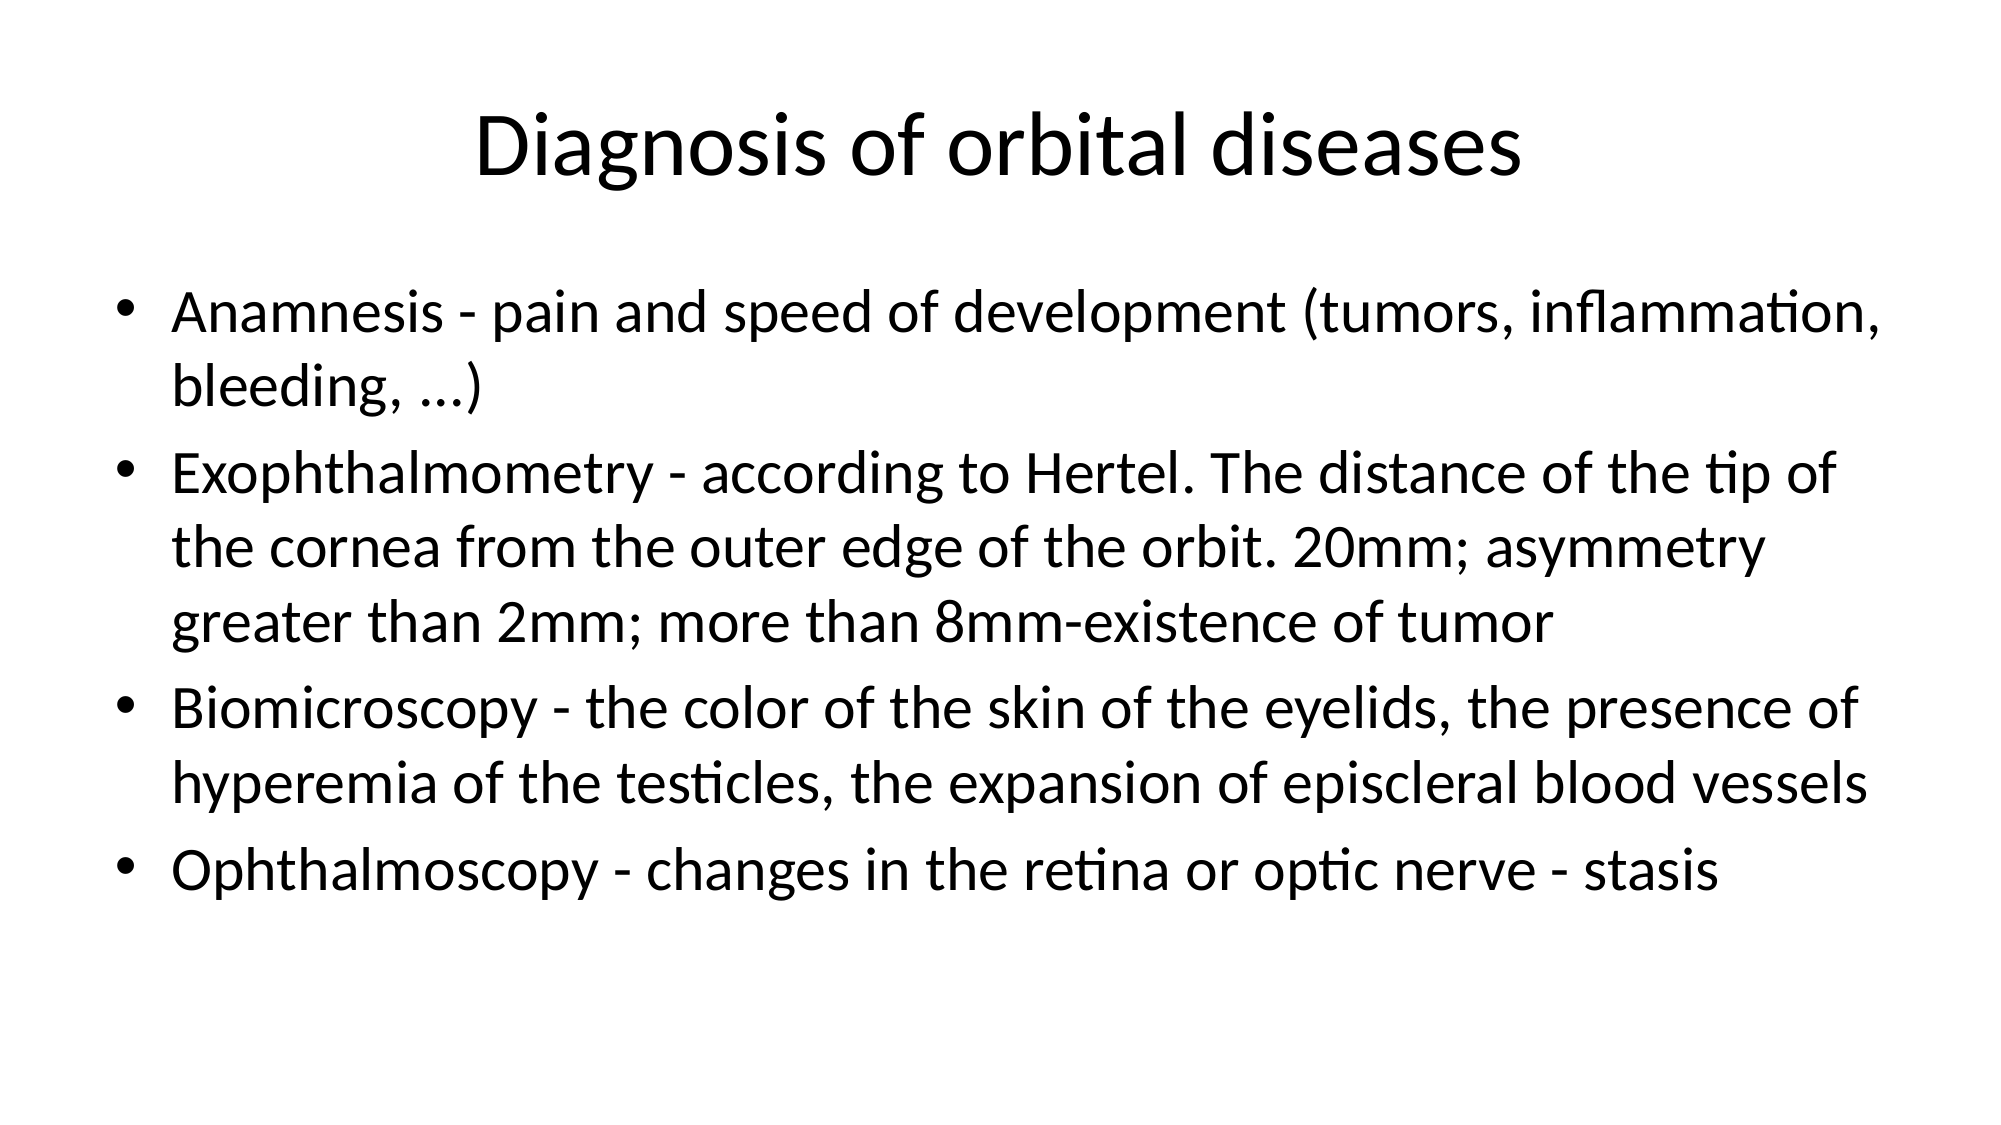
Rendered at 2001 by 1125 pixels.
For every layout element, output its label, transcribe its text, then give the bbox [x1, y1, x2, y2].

title Diagnosis of orbital diseases [99, 45, 1900, 233]
list Anamnesis - pain and speed of development (tumors, inflammation, bleeding, ...) Exophthalmometry - according to Hertel. The distance of the tip of the cornea from the outer edge of the orbit. 20mm; asymmetry greater than 2mm; more than 8mm-existence of tumor Biomicroscopy - the color of the skin of the eyelids, the presence of hyperemia of the testicles, the expansion of episcleral blood vessels Ophthalmoscopy - changes in the retina or optic nerve - stasis [99, 262, 1900, 1005]
